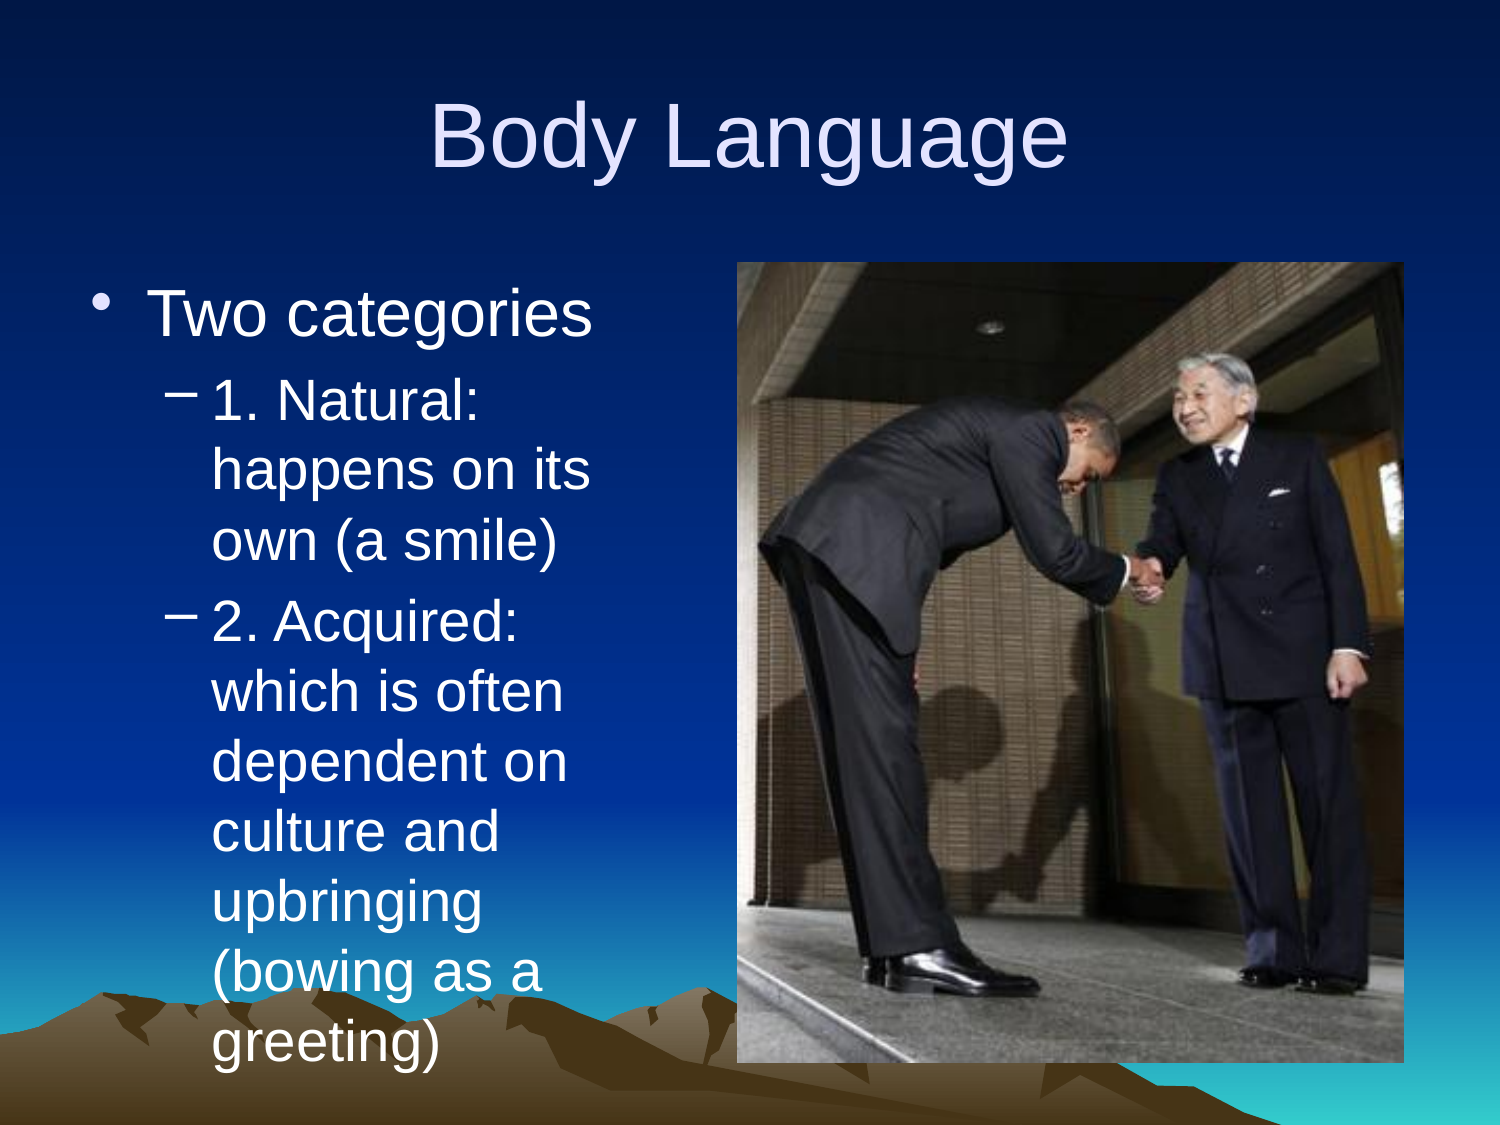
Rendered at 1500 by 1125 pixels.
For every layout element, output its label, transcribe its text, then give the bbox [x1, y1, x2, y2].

title Body Language [75, 37, 1425, 225]
picture [737, 262, 1404, 1063]
list Two categories 1. Natural: happens on its own (a smile) 2. Acquired: which is often dependent on culture and upbringing (bowing as a greeting) [74, 262, 663, 1125]
